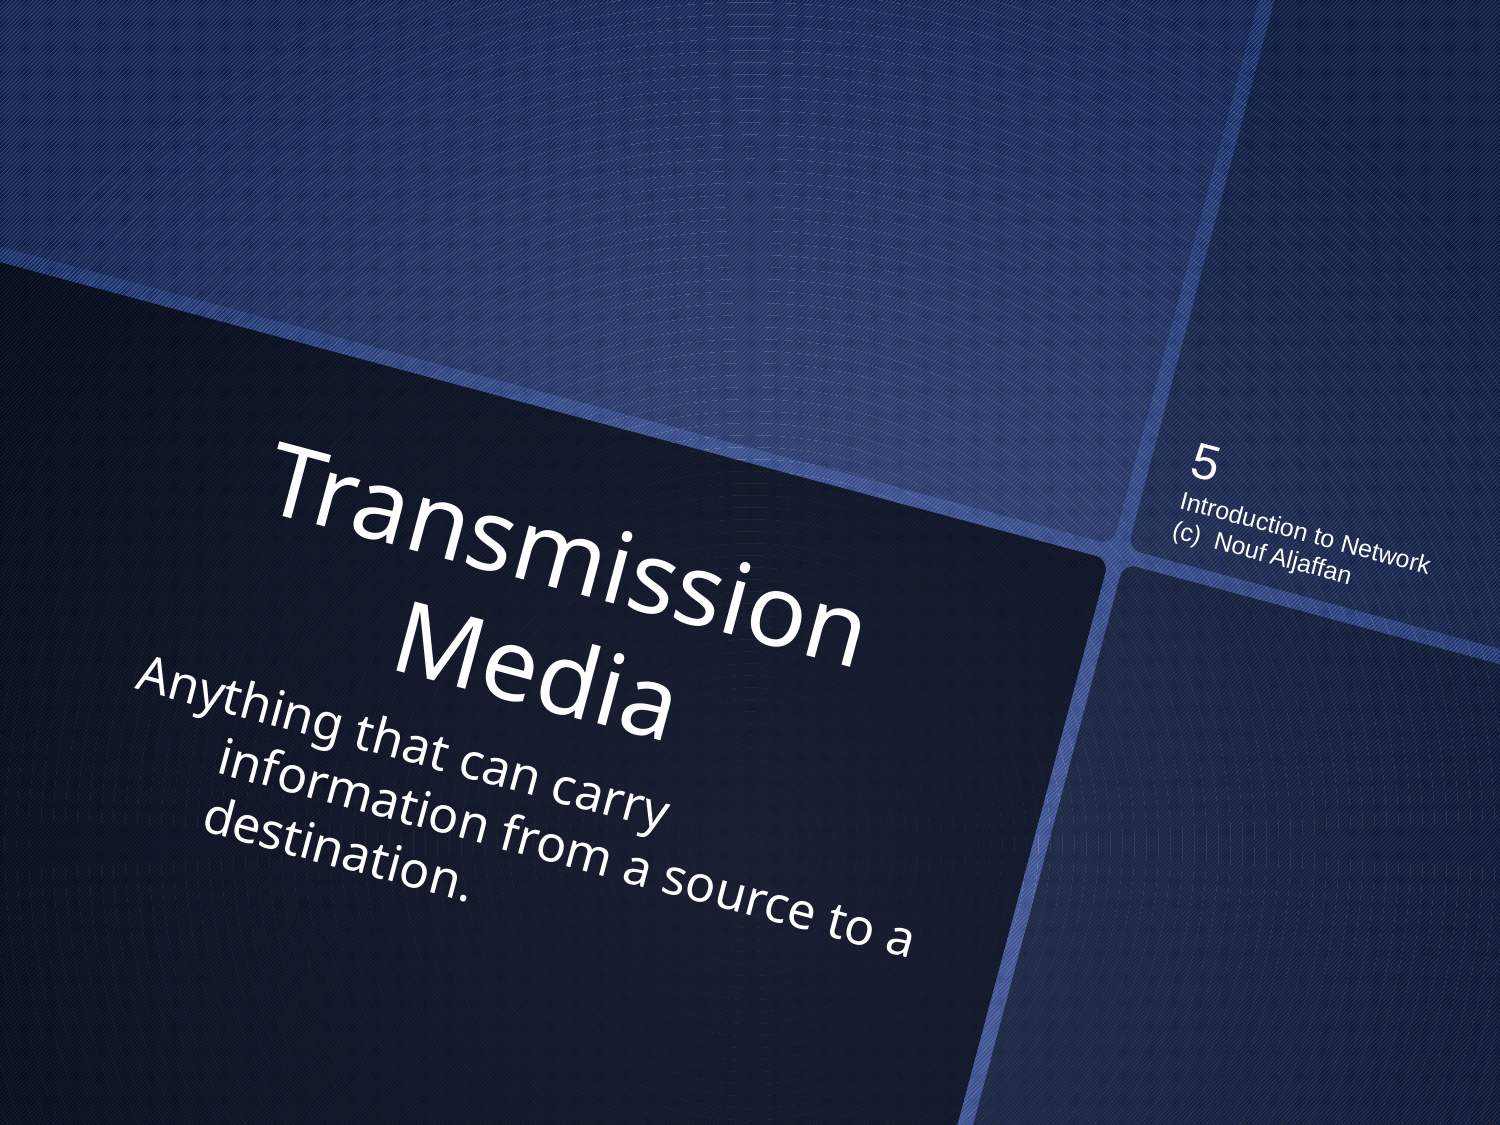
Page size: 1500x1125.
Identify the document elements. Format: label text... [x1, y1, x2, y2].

title Transmission Media [70, 362, 1039, 854]
footer Introduction to Network (c) Nouf Aljaffan [1155, 480, 1476, 620]
slide_number 5 [1171, 423, 1296, 510]
list Anything that can carry information from a source to a destination. [71, 629, 971, 1091]
